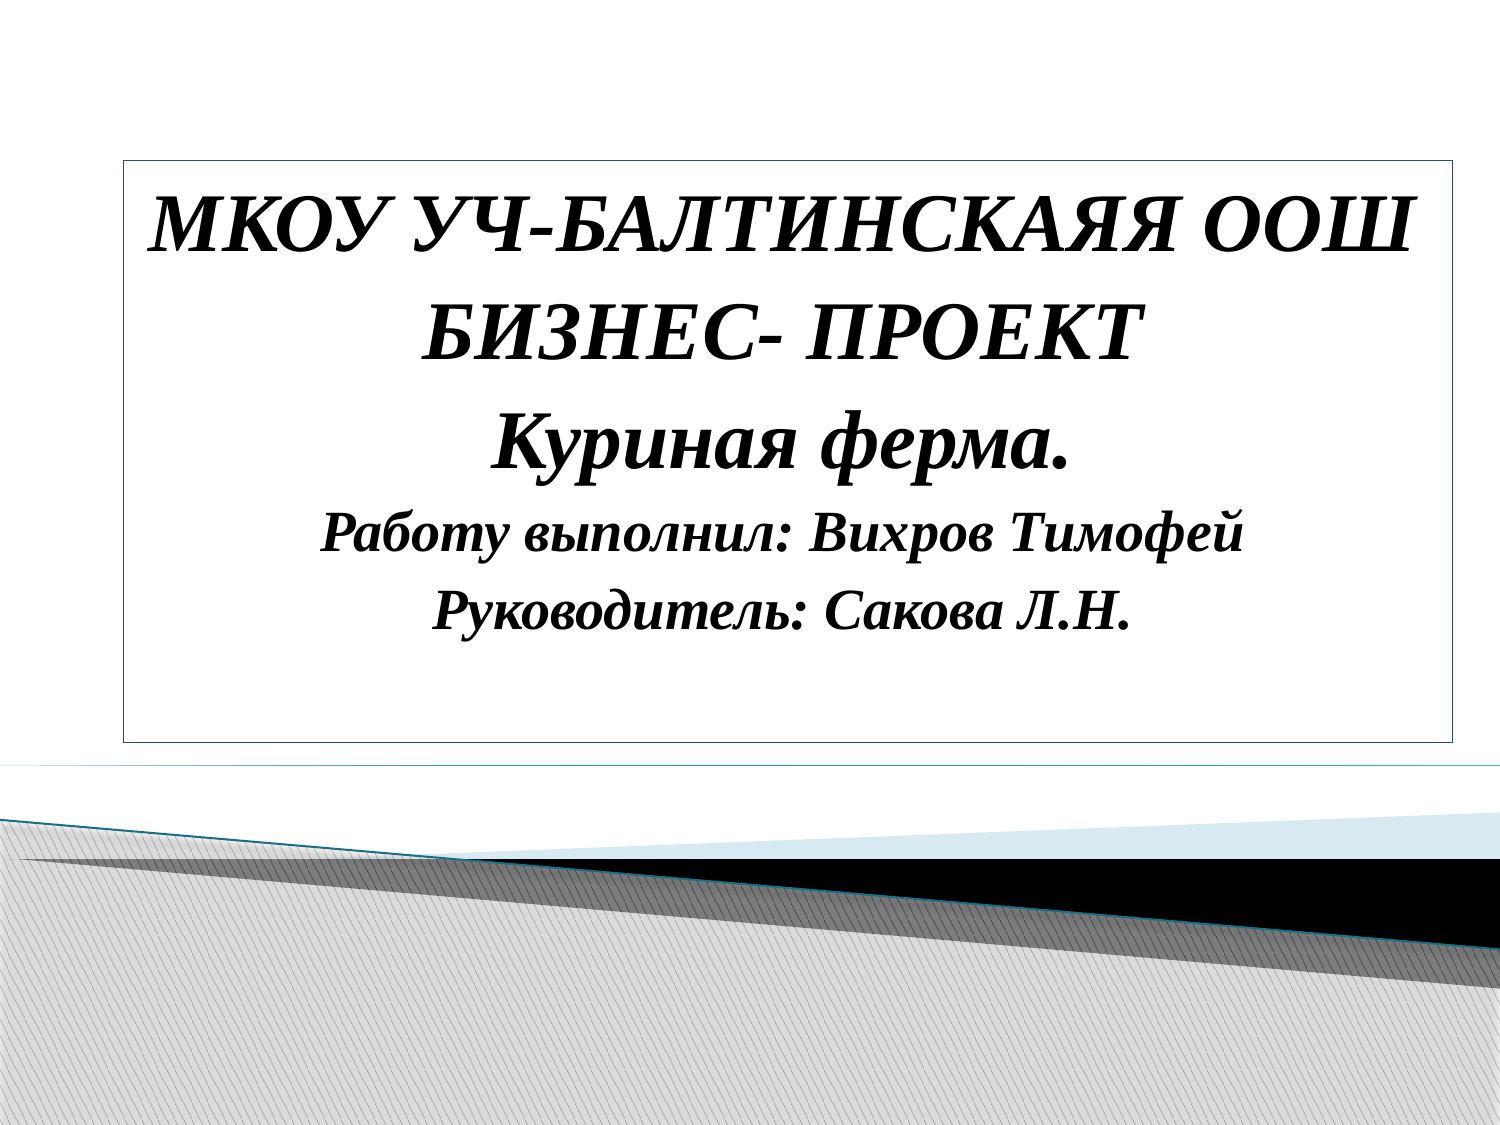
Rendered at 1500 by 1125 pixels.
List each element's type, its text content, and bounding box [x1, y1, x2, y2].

picture [5, 859, 1500, 989]
title [75, 101, 1425, 575]
subtitle МКОУ УЧ-БАЛТИНСКАЯЯ ООШ БИЗНЕС- ПРОЕКТ Куриная ферма. Работу выполнил: Вихров Тимофей Руководитель: Сакова Л.Н. [123, 160, 1453, 743]
